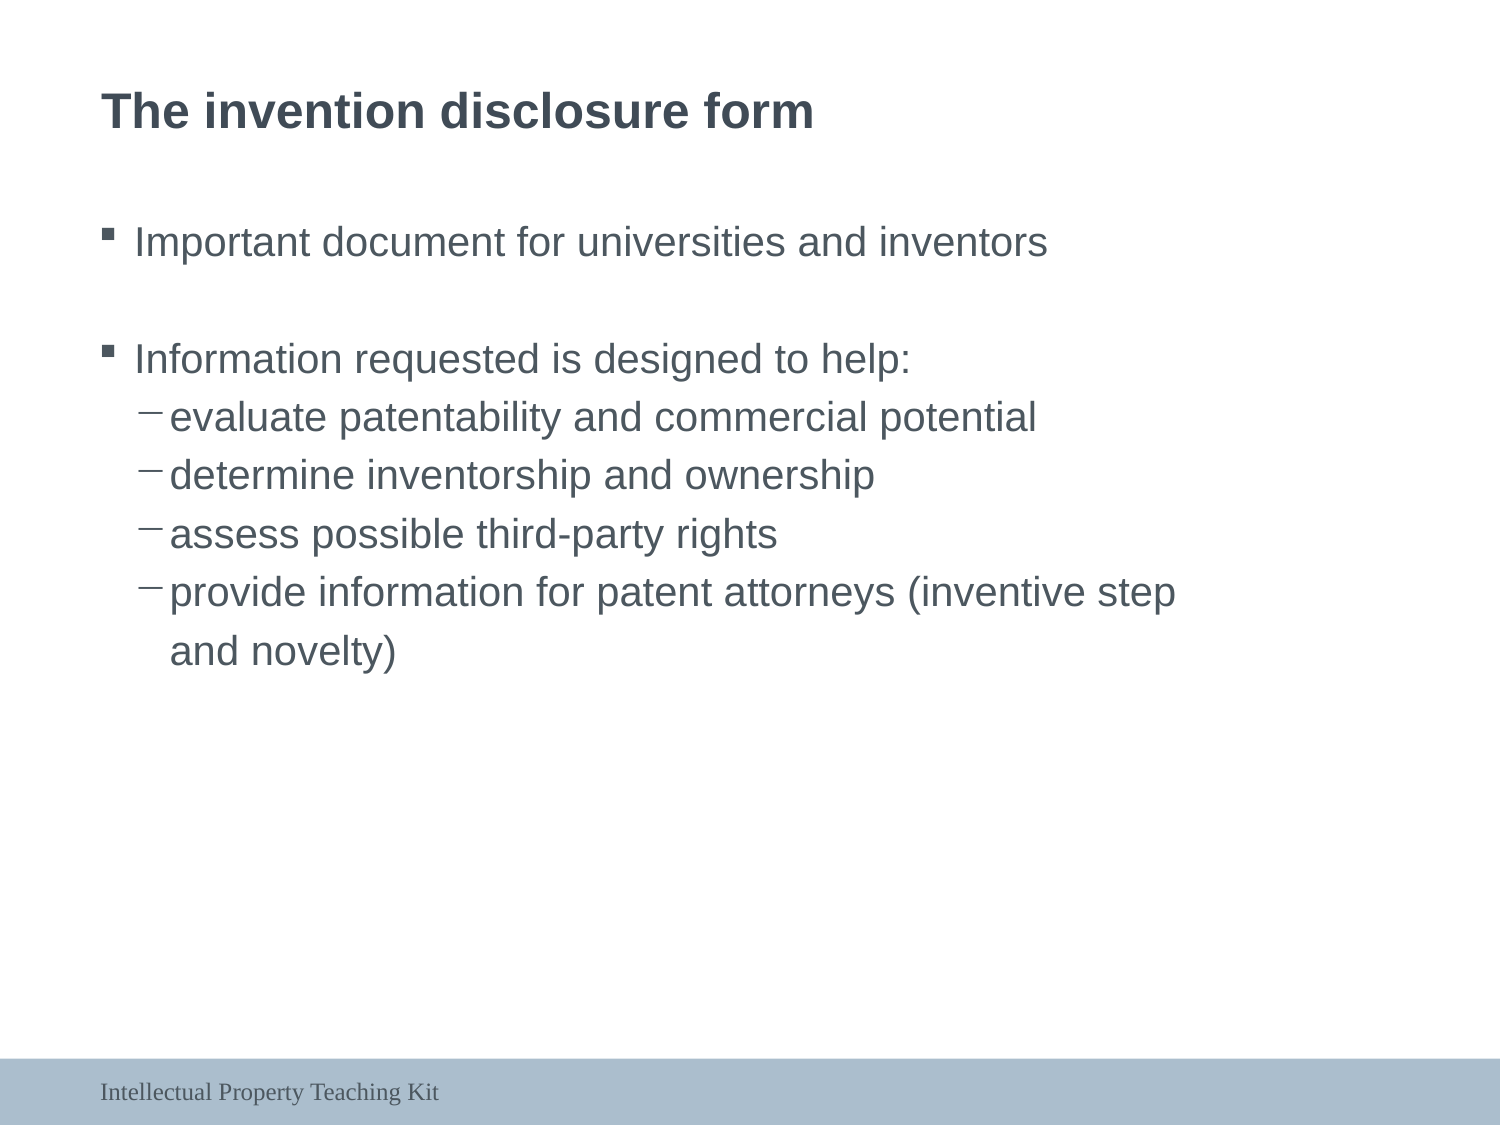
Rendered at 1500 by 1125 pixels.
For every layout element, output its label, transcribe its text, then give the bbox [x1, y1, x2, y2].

footer Intellectual Property Teaching Kit [100, 1074, 988, 1125]
list Important document for universities and inventors Information requested is designed to help: evaluate patentability and commercial potential determine inventorship and ownership assess possible third-party rights provide information for patent attorneys (inventive step and novelty) [98, 206, 1399, 940]
title The invention disclosure form [85, 43, 1386, 174]
